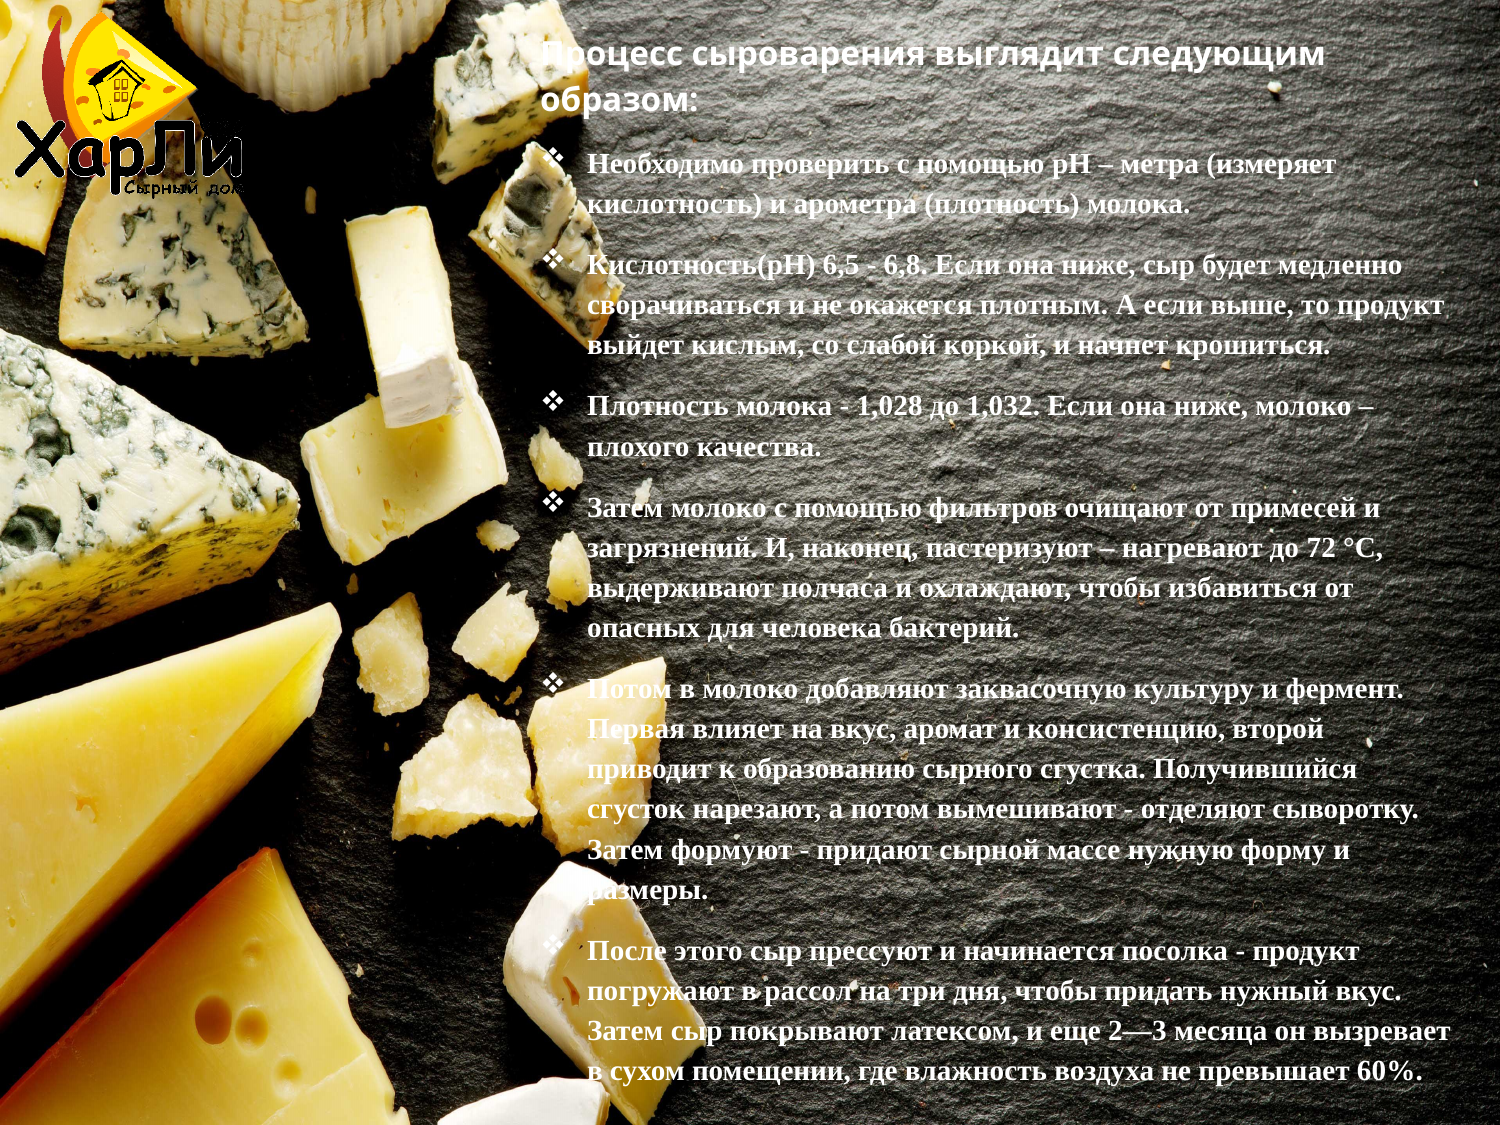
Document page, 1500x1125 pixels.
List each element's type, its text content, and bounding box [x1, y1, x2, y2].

text_box Процесс сыроварения выглядит следующим образом: Необходимо проверить с помощью pH – метра (измеряет кислотность) и арометра (плотность) молока. Кислотность(pH) 6,5 - 6,8. Если она ниже, сыр будет медленно сворачиваться и не окажется плотным. А если выше, то продукт выйдет кислым, со слабой коркой, и начнет крошиться. Плотность молока - 1,028 до 1,032. Если она ниже, молоко – плохого качества. Затем молоко с помощью фильтров очищают от примесей и загрязнений. И, наконец, пастеризуют – нагревают до 72 °С, выдерживают полчаса и охлаждают, чтобы избавиться от опасных для человека бактерий. Потом в молоко добавляют заквасочную культуру и фермент. Первая влияет на вкус, аромат и консистенцию, второй приводит к образованию сырного сгустка. Получившийся сгусток нарезают, а потом вымешивают - отделяют сыворотку. Затем формуют - придают сырной массе нужную форму и размеры. После этого сыр прессуют и начинается посолка - продукт погружают в рассол на три дня, чтобы придать нужный вкус. Затем сыр покрывают латексом, и еще 2—3 месяца он вызревает в сухом помещении, где влажность воздуха не превышает 60%. [525, 19, 1471, 1094]
picture [0, 0, 1500, 1125]
